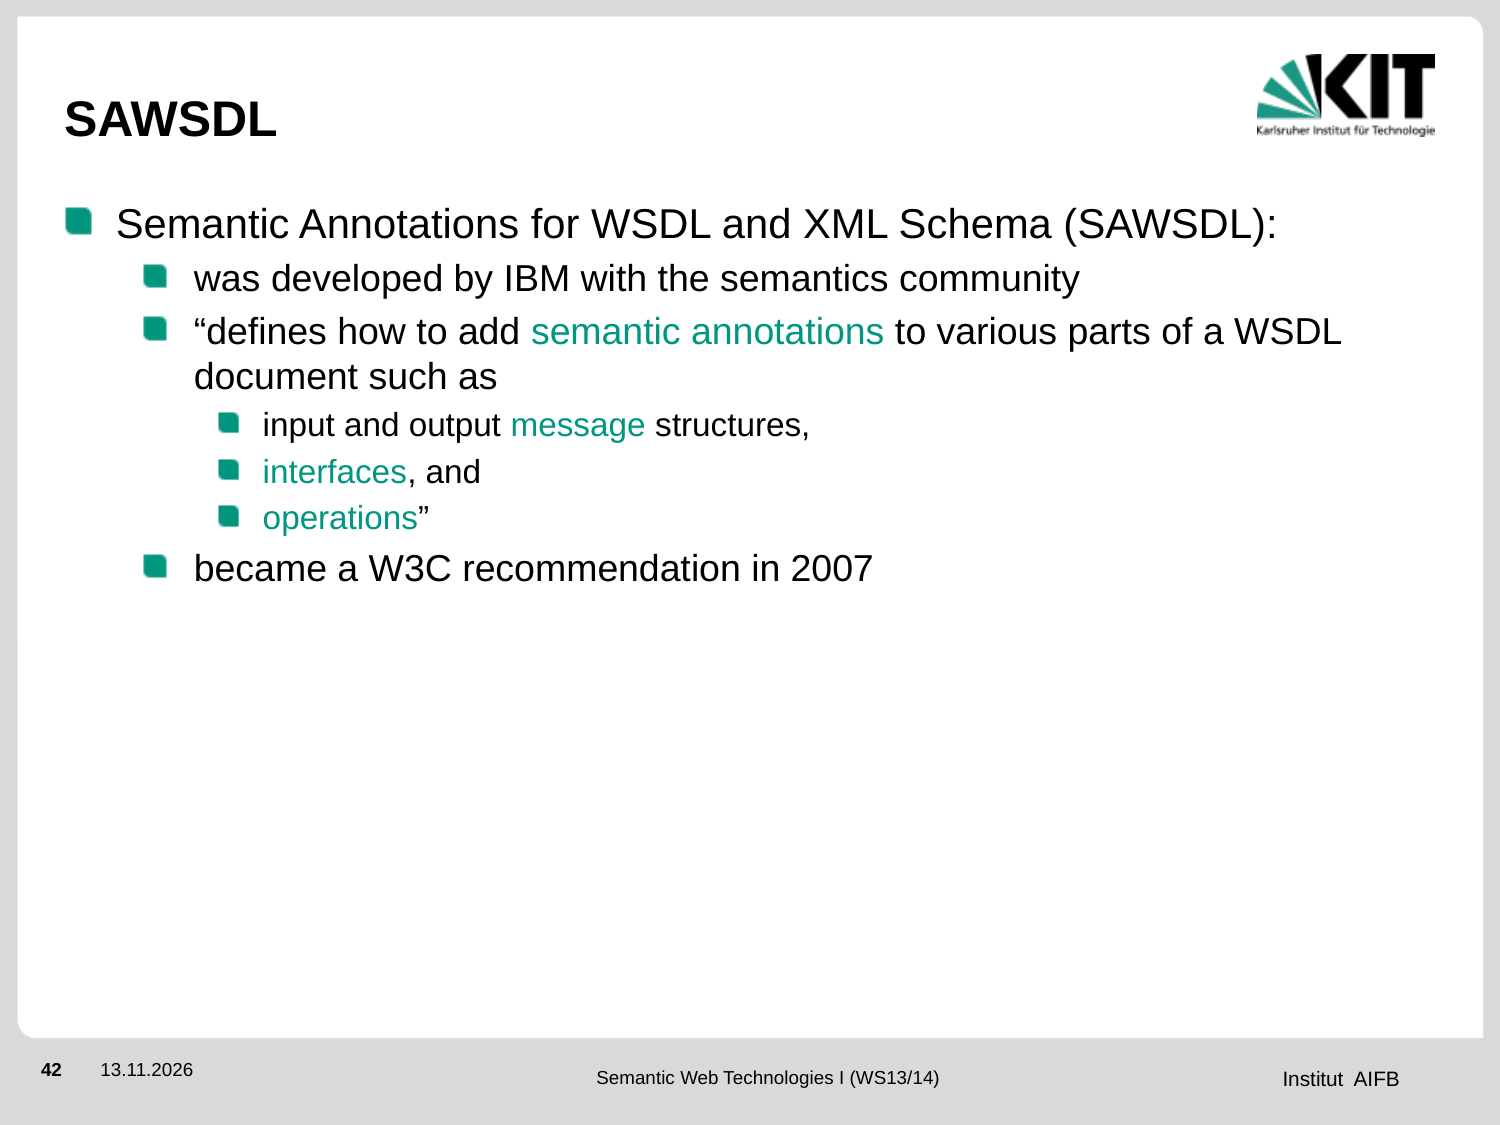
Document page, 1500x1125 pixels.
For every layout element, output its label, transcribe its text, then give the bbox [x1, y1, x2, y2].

list Semantic Annotations for WSDL and XML Schema (SAWSDL): was developed by IBM with the semantics community “defines how to add semantic annotations to various parts of a WSDL document such as input and output message structures, interfaces, and operations” became a W3C recommendation in 2007 [64, 196, 1436, 1000]
title SAWSDL [64, 54, 1198, 147]
picture [0, 0, 1500, 1125]
